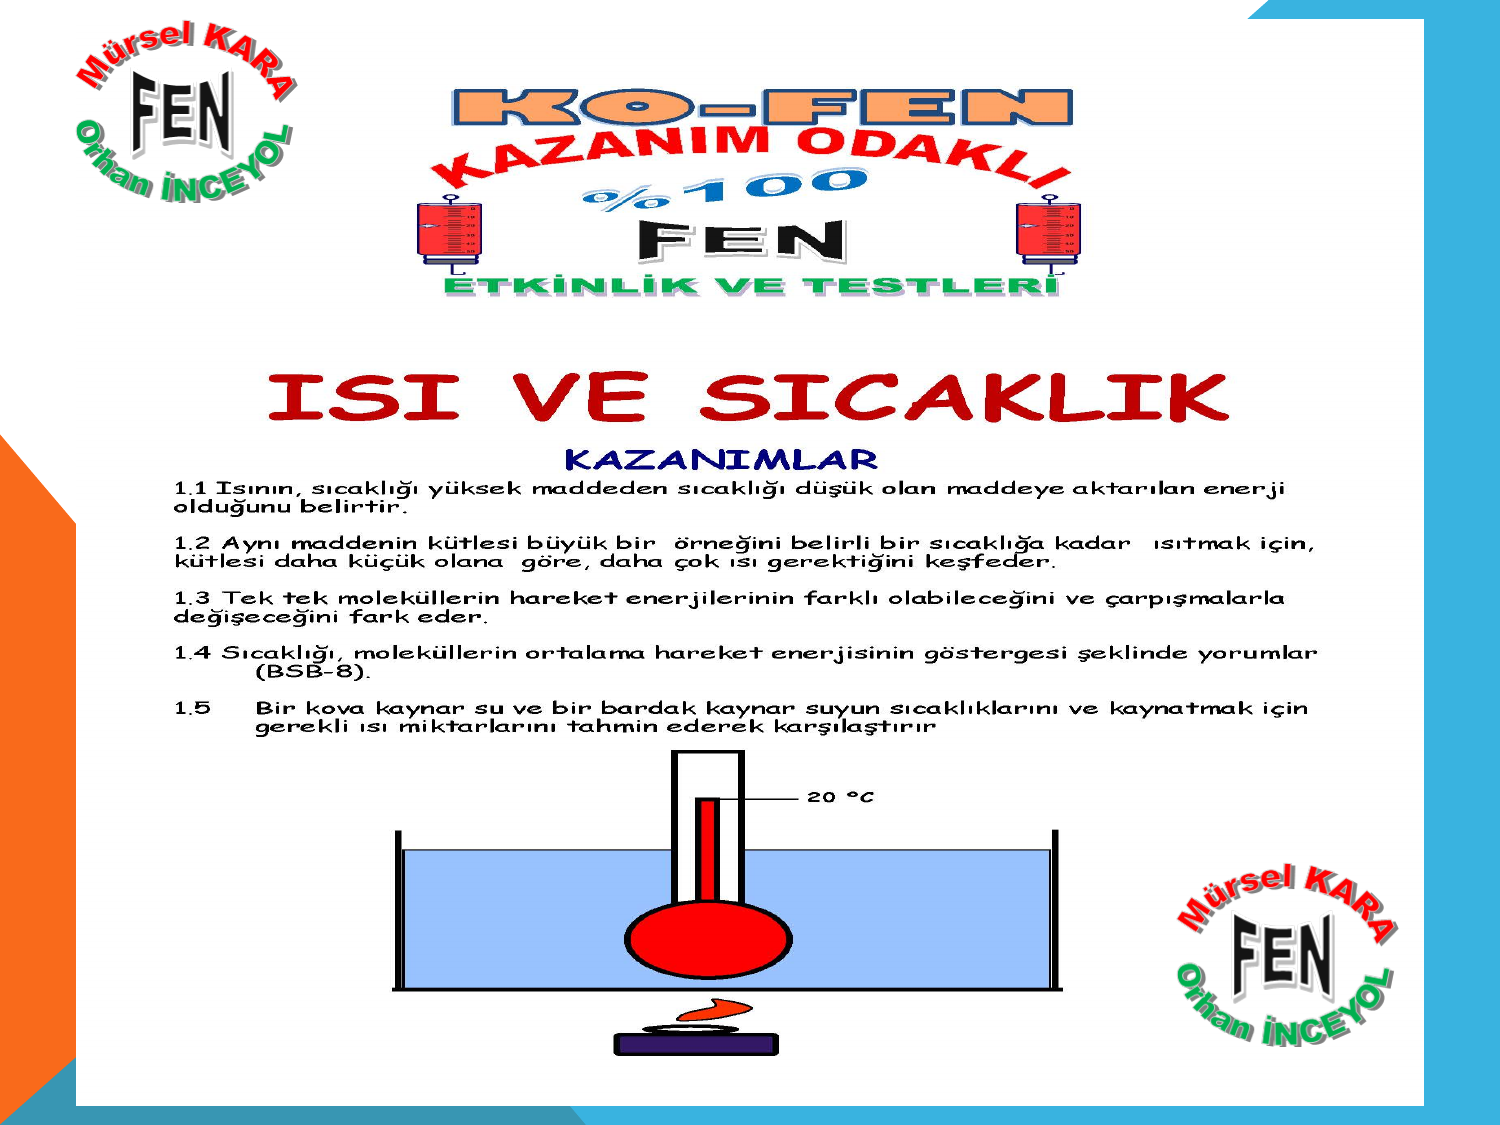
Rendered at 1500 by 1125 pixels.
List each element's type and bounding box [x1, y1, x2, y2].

picture [74, 18, 1424, 1107]
